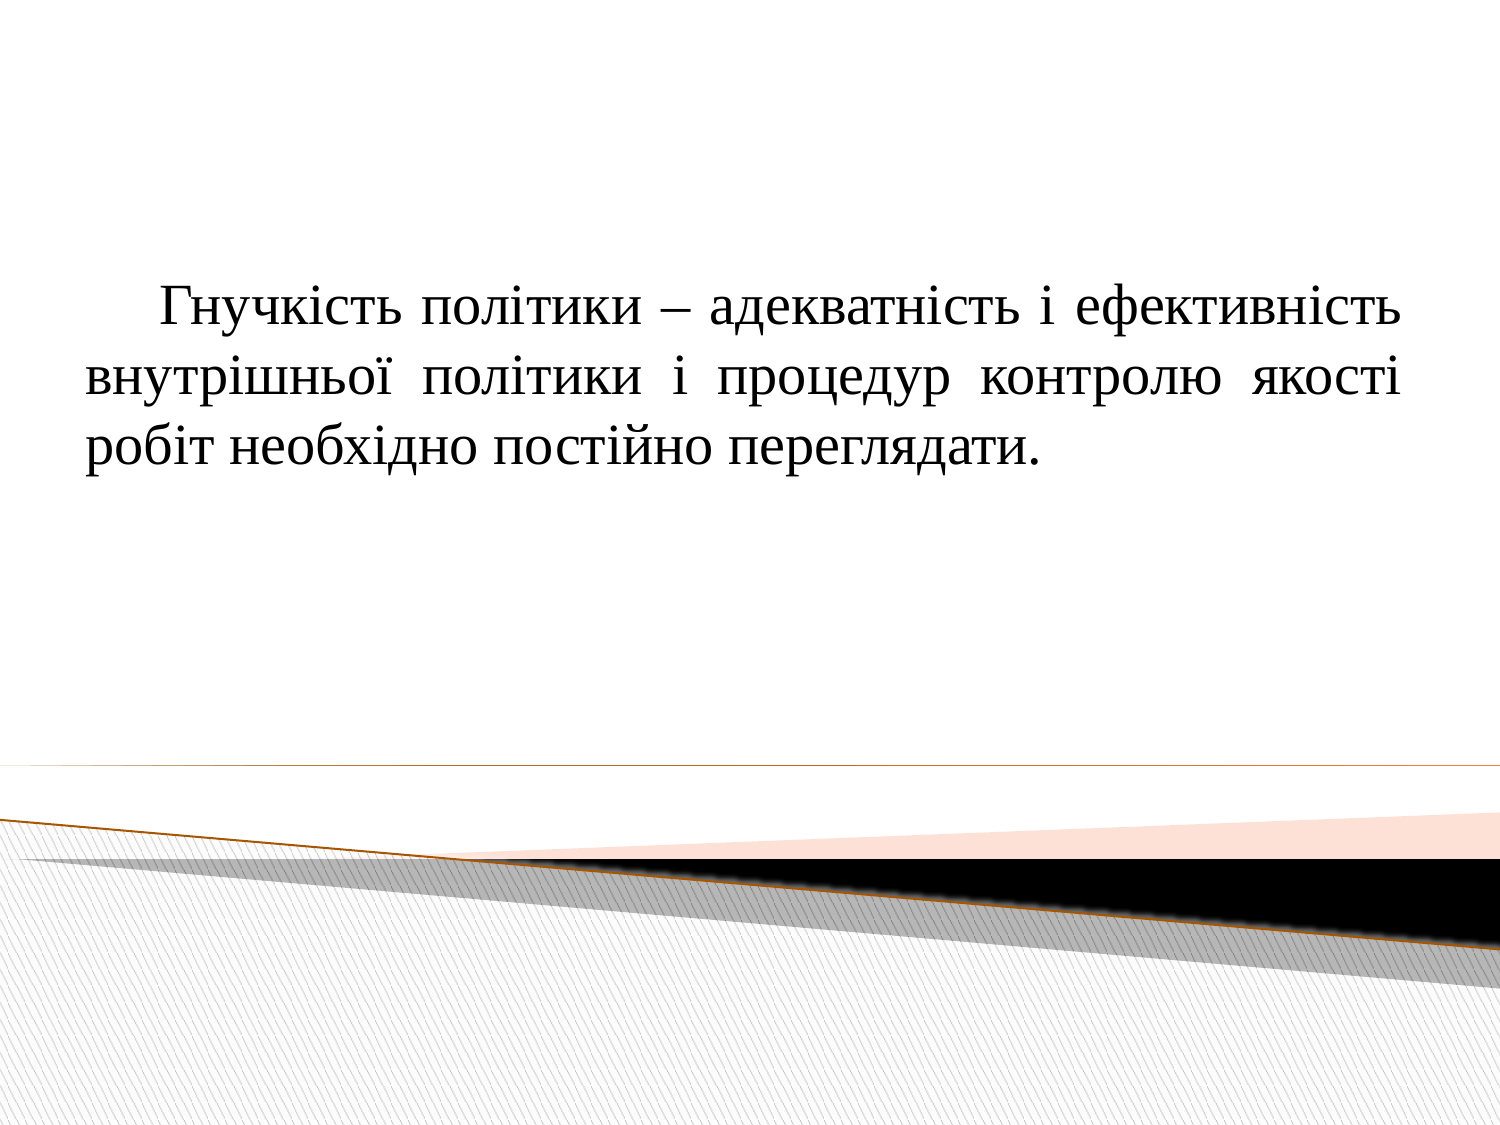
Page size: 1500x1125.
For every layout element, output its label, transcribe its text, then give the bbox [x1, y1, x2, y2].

text_box Гнучкість політики – адекватність і ефективність внутрішньої політики і процедур контролю якості робіт необхідно постійно переглядати. [70, 258, 1418, 484]
